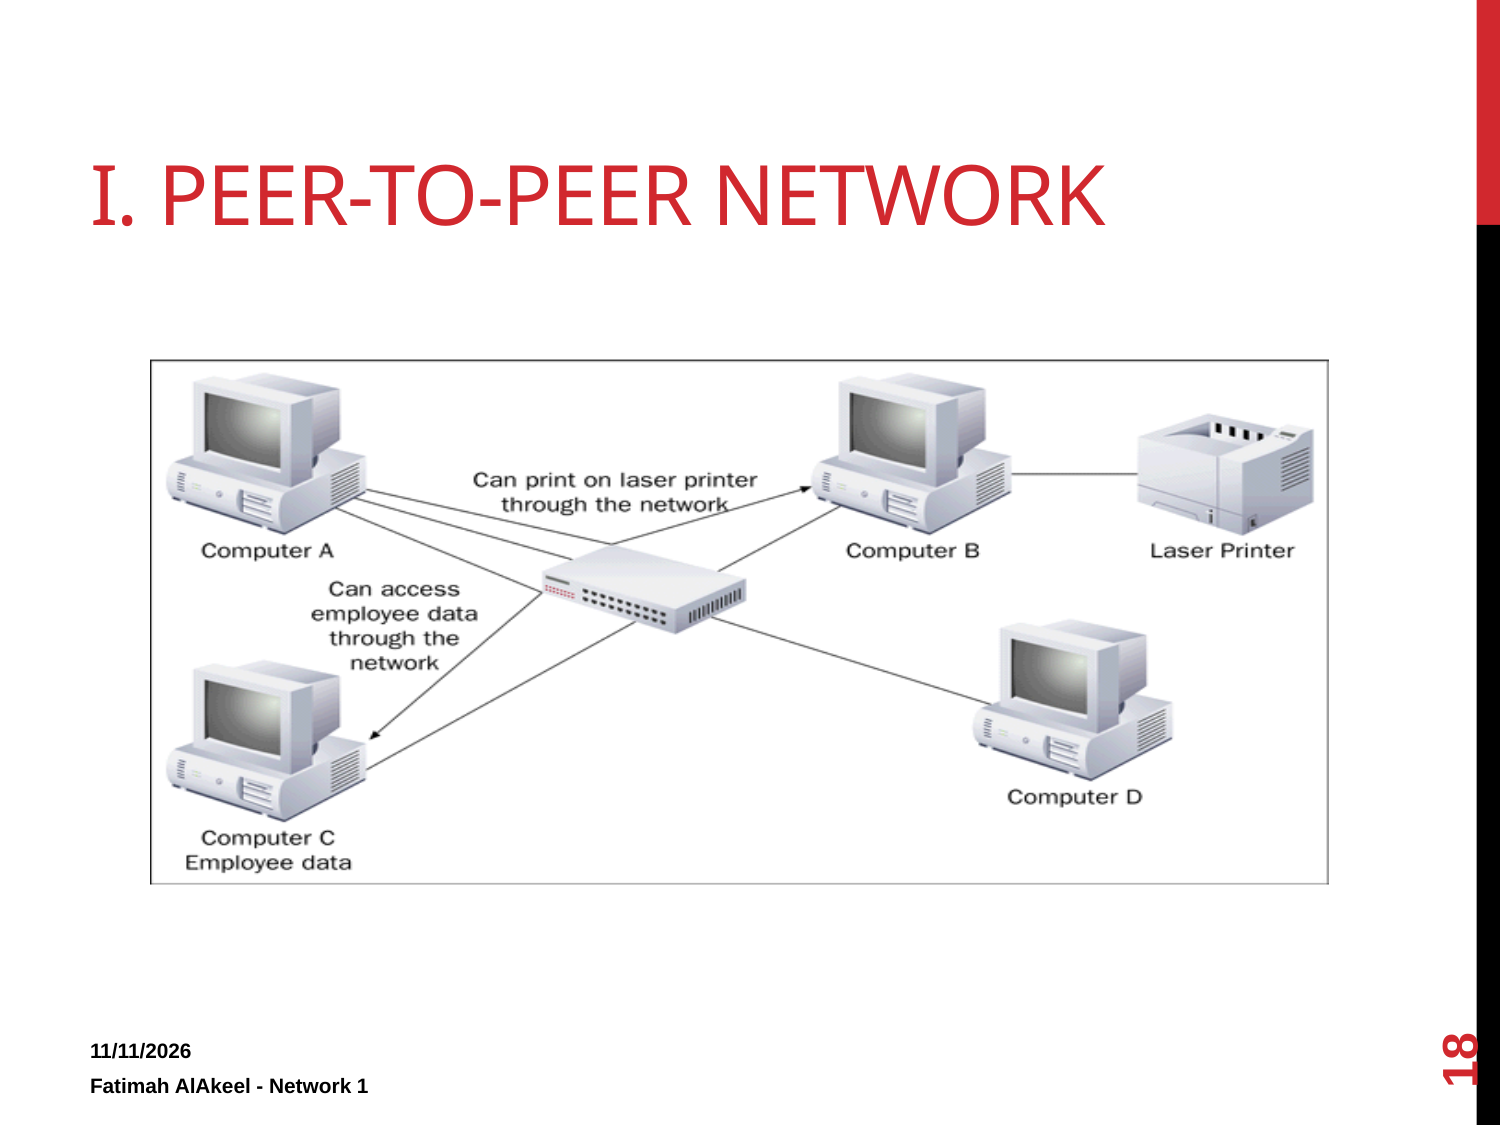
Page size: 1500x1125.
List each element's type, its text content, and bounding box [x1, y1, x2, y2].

footer Fatimah AlAkeel - Network 1 [75, 1065, 638, 1112]
slide_number 18 [1427, 887, 1488, 1104]
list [149, 274, 1329, 972]
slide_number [75, 1012, 638, 1063]
title I. Peer-to-Peer Network [75, 25, 1413, 250]
